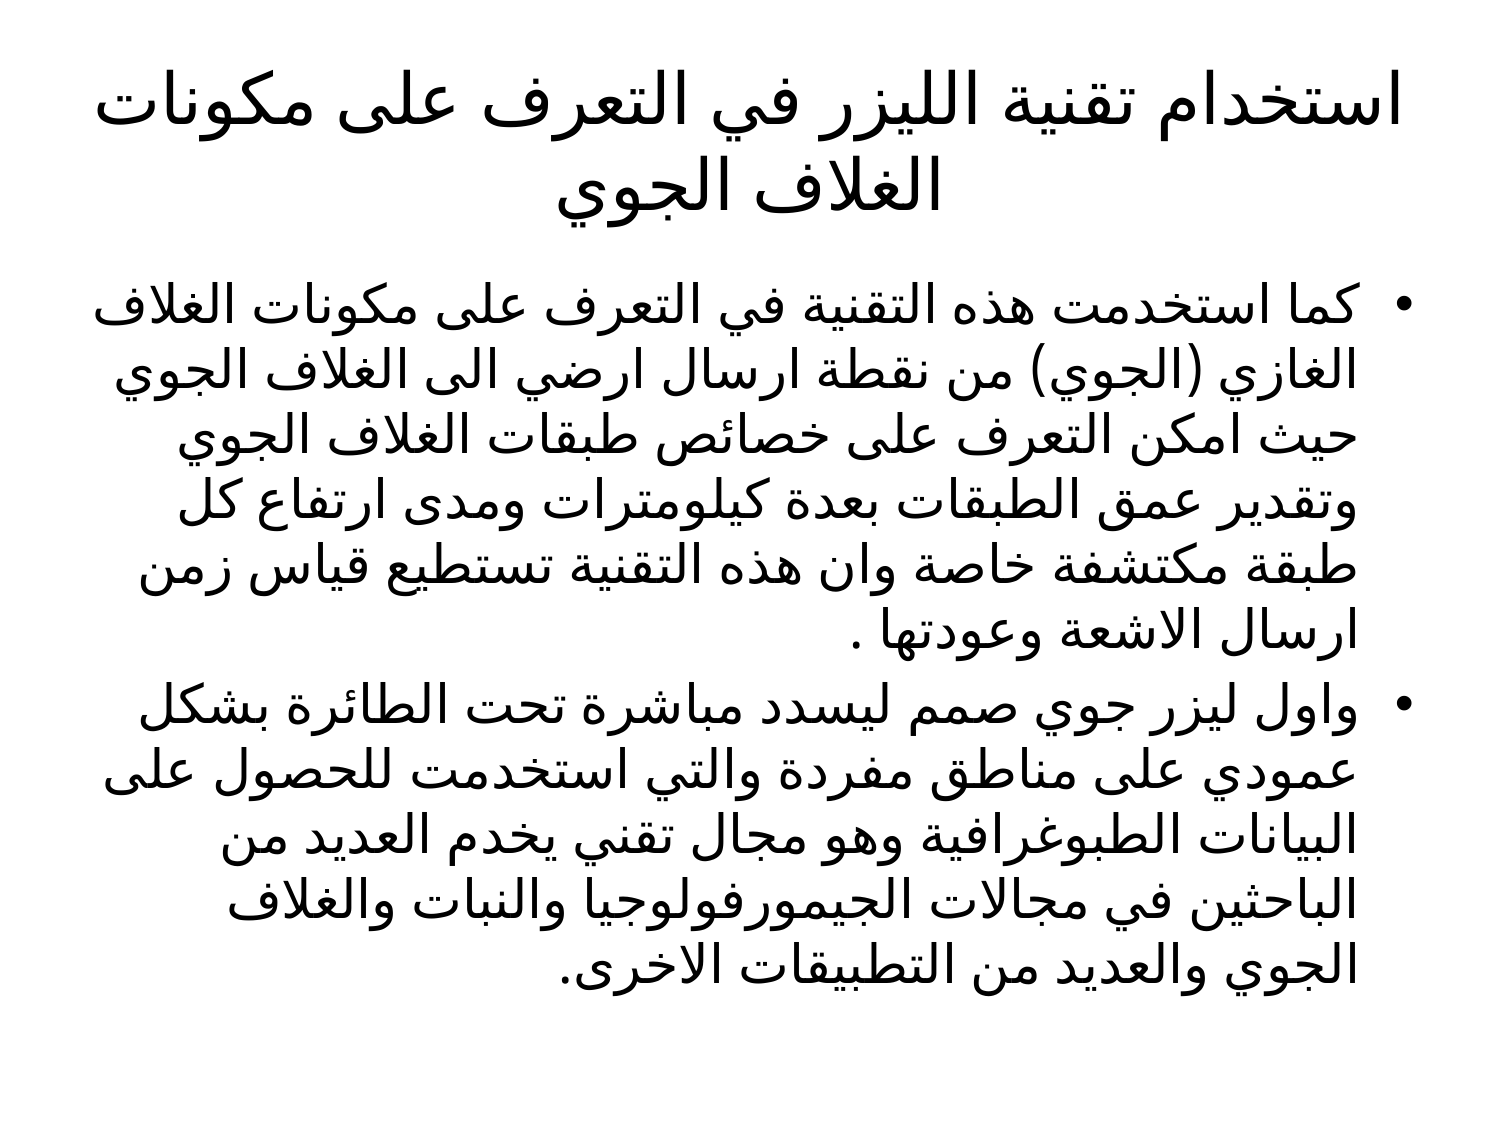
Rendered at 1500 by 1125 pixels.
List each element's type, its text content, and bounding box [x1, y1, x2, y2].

title استخدام تقنية الليزر في التعرف على مكونات الغلاف الجوي [75, 45, 1425, 233]
list كما استخدمت هذه التقنية في التعرف على مكونات الغلاف الغازي (الجوي) من نقطة ارسال ارضي الى الغلاف الجوي حيث امكن التعرف على خصائص طبقات الغلاف الجوي وتقدير عمق الطبقات بعدة كيلومترات ومدى ارتفاع كل طبقة مكتشفة خاصة وان هذه التقنية تستطيع قياس زمن ارسال الاشعة وعودتها . واول ليزر جوي صمم ليسدد مباشرة تحت الطائرة بشكل عمودي على مناطق مفردة والتي استخدمت للحصول على البيانات الطبوغرافية وهو مجال تقني يخدم العديد من الباحثين في مجالات الجيمورفولوجيا والنبات والغلاف الجوي والعديد من التطبيقات الاخرى. [75, 262, 1425, 1005]
